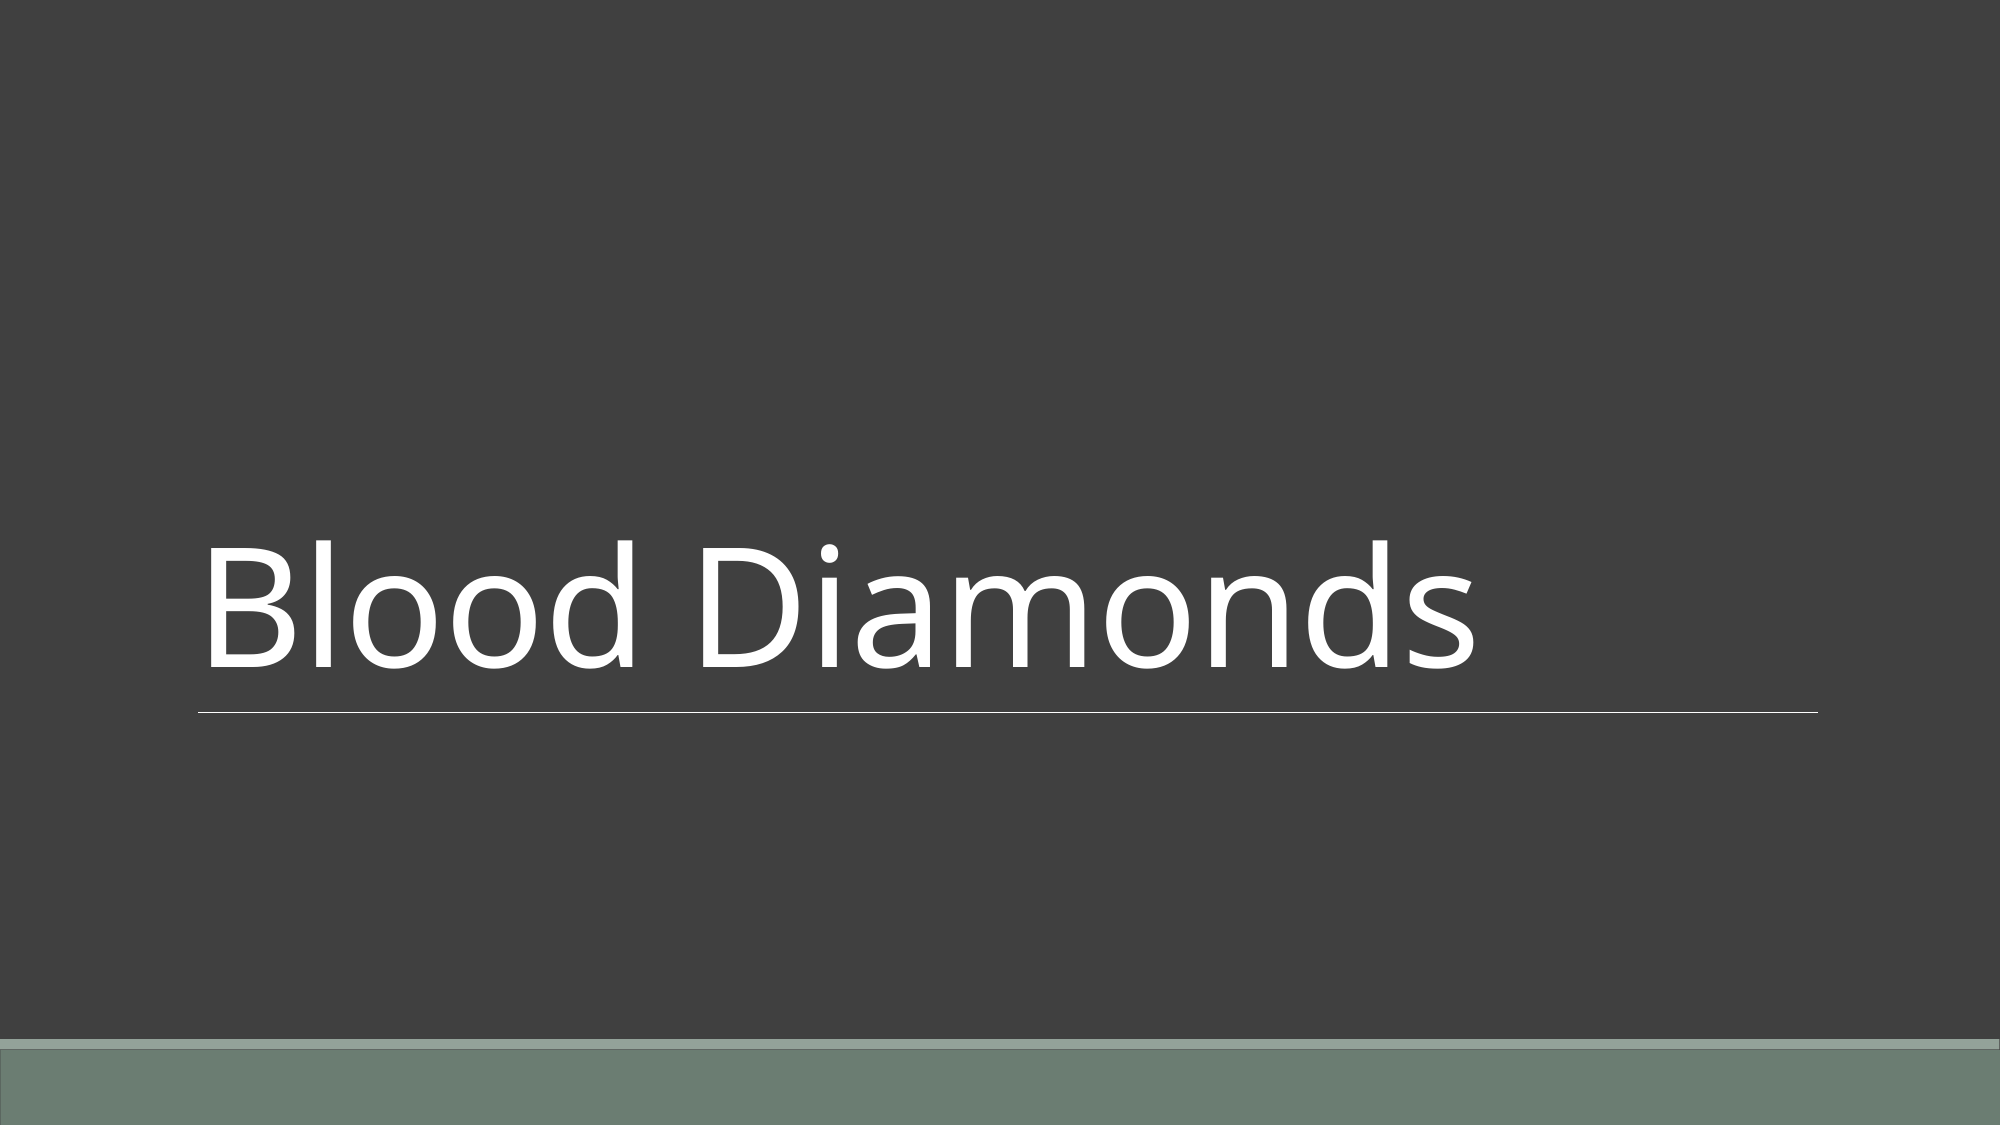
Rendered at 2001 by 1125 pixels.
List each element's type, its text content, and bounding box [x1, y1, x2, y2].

title Blood Diamonds [180, 124, 1830, 710]
